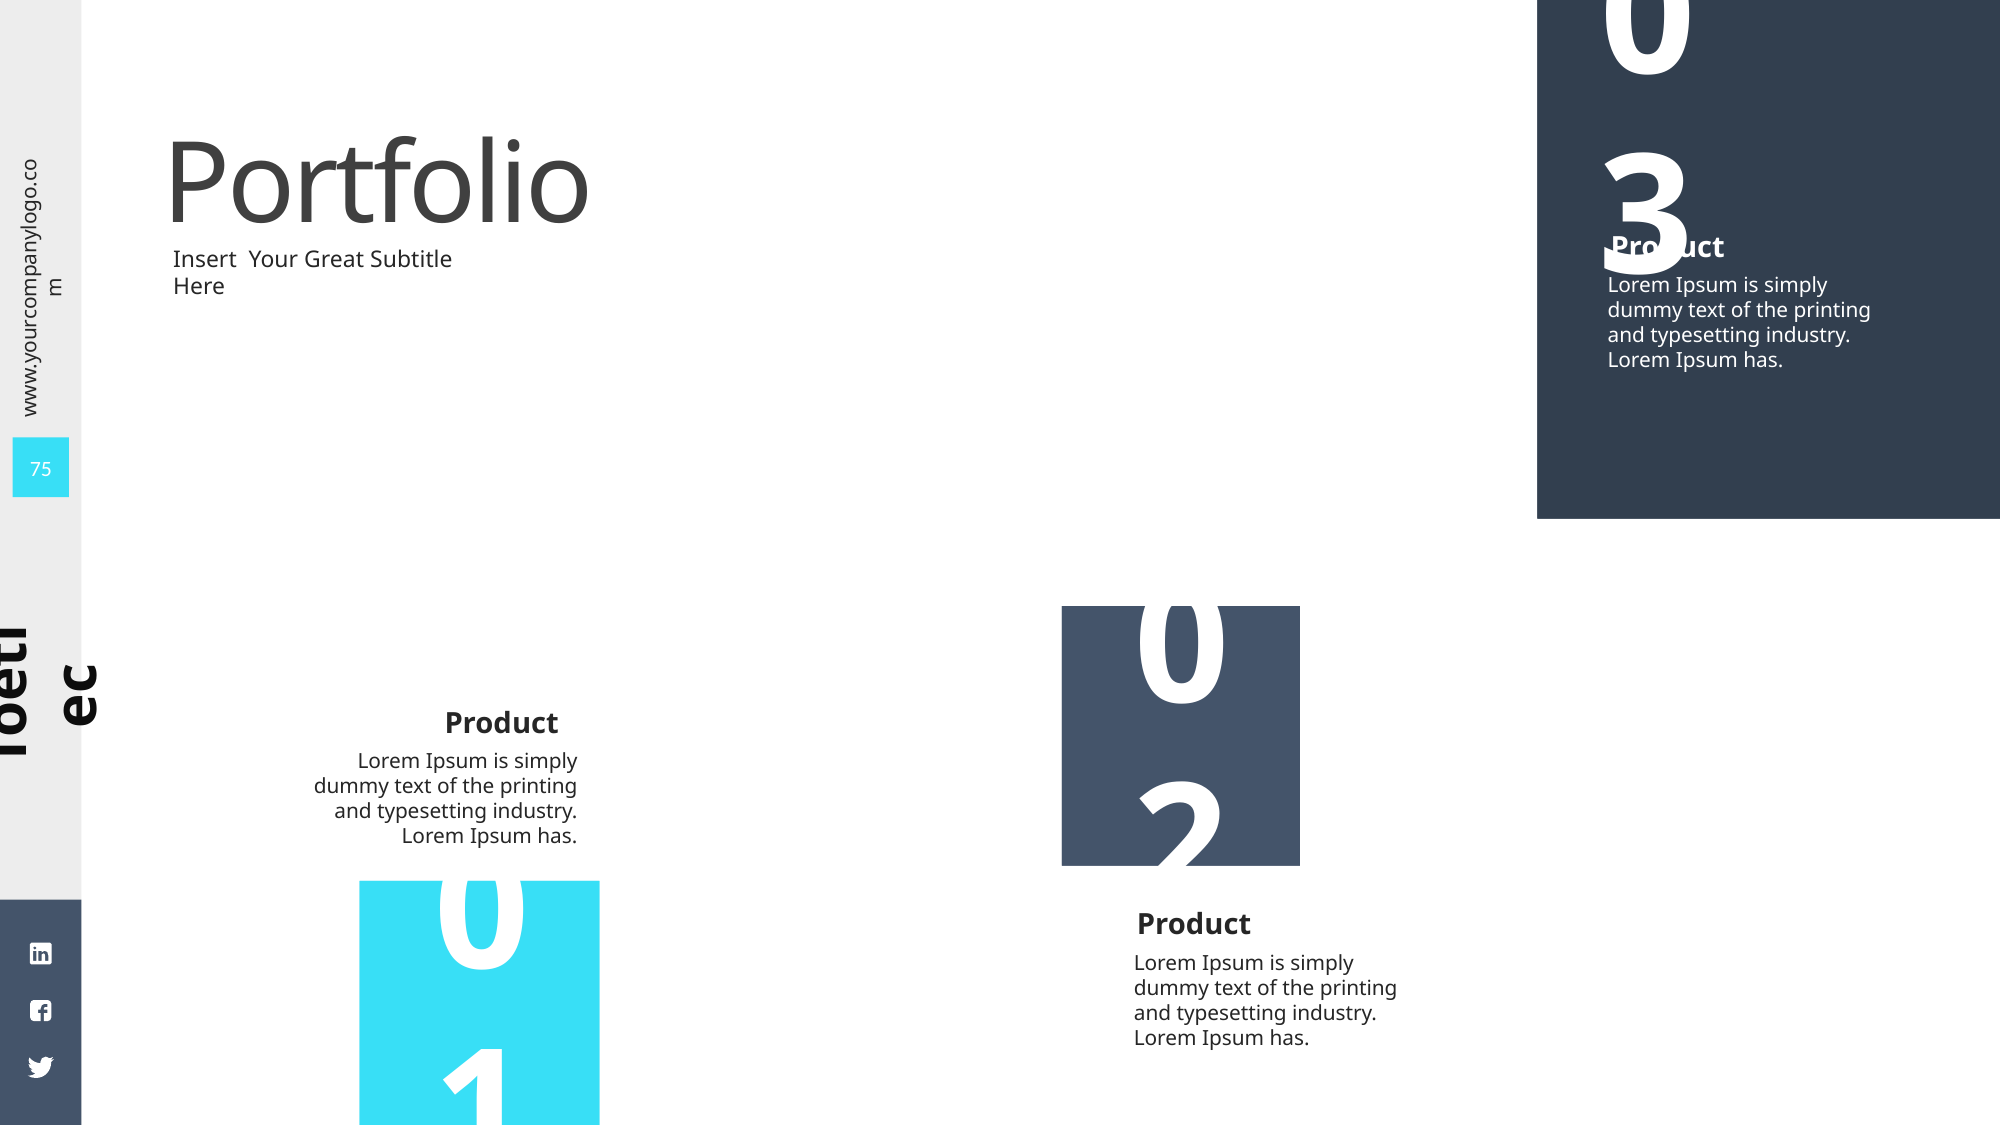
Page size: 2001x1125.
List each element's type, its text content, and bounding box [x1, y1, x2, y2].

text_box Lorem Ipsum is simply dummy text of the printing and typesetting industry. Lorem Ipsum has. [1129, 945, 1412, 1054]
text_box Product [345, 685, 582, 743]
text_box Lorem Ipsum is simply dummy text of the printing and typesetting industry. Lorem Ipsum has. [1603, 267, 1886, 377]
text_box Portfolio [147, 117, 1062, 239]
text_box [1062, 607, 1301, 867]
text_box 01 [407, 922, 555, 1081]
picture [599, 0, 2000, 1125]
slide_number 75 [12, 437, 69, 498]
text_box Product [1121, 886, 1359, 959]
text_box 02 [1107, 657, 1254, 815]
text_box [1538, 0, 2000, 518]
text_box 03 [1564, 28, 1729, 186]
text_box Product [1595, 208, 1832, 282]
text_box Insert Your Great Subtitle Here [158, 237, 512, 307]
text_box Lorem Ipsum is simply dummy text of the printing and typesetting industry. Lorem Ipsum has. [300, 743, 582, 853]
text_box [359, 880, 599, 1125]
